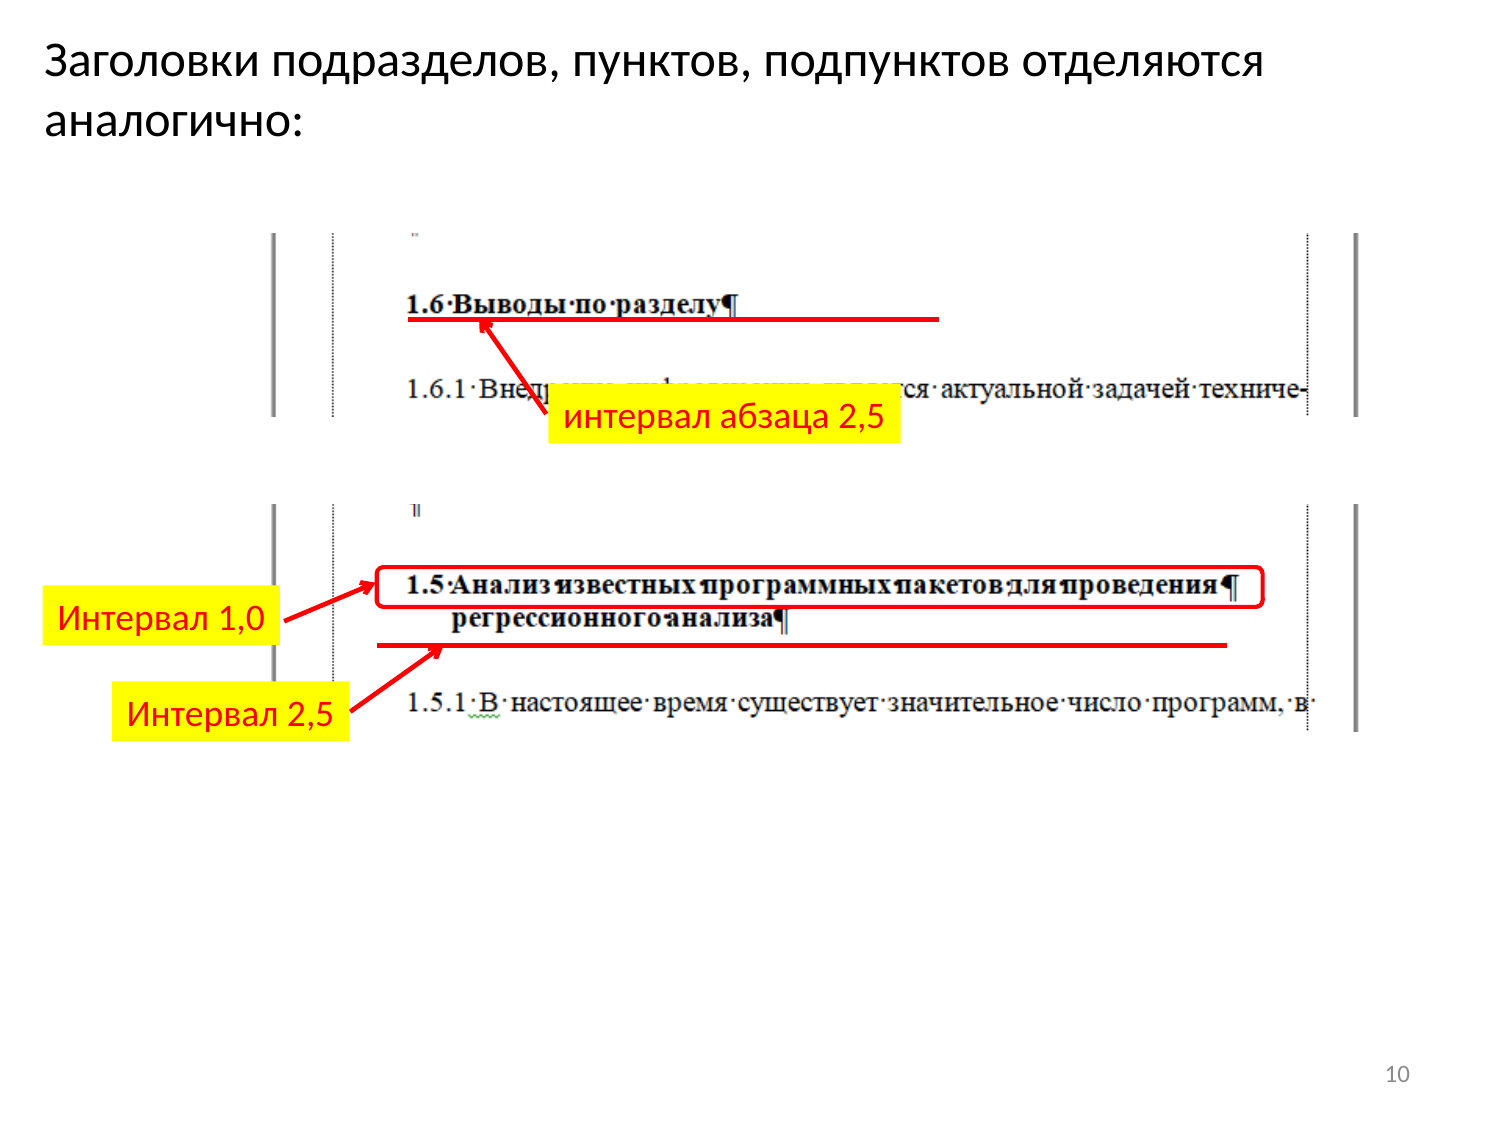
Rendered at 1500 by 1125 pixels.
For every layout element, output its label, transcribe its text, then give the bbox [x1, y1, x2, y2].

slide_number 10 [1074, 1042, 1425, 1103]
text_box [283, 582, 376, 622]
picture [245, 504, 1368, 732]
text_box интервал абзаца 2,5 [548, 424, 901, 444]
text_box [478, 327, 547, 415]
text_box Заголовки подразделов, пунктов, подпунктов отделяются аналогично: [29, 19, 1483, 154]
text_box Интервал 2,5 [111, 681, 350, 742]
picture [251, 233, 1368, 417]
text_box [349, 644, 444, 712]
text_box Интервал 1,0 [42, 585, 240, 646]
